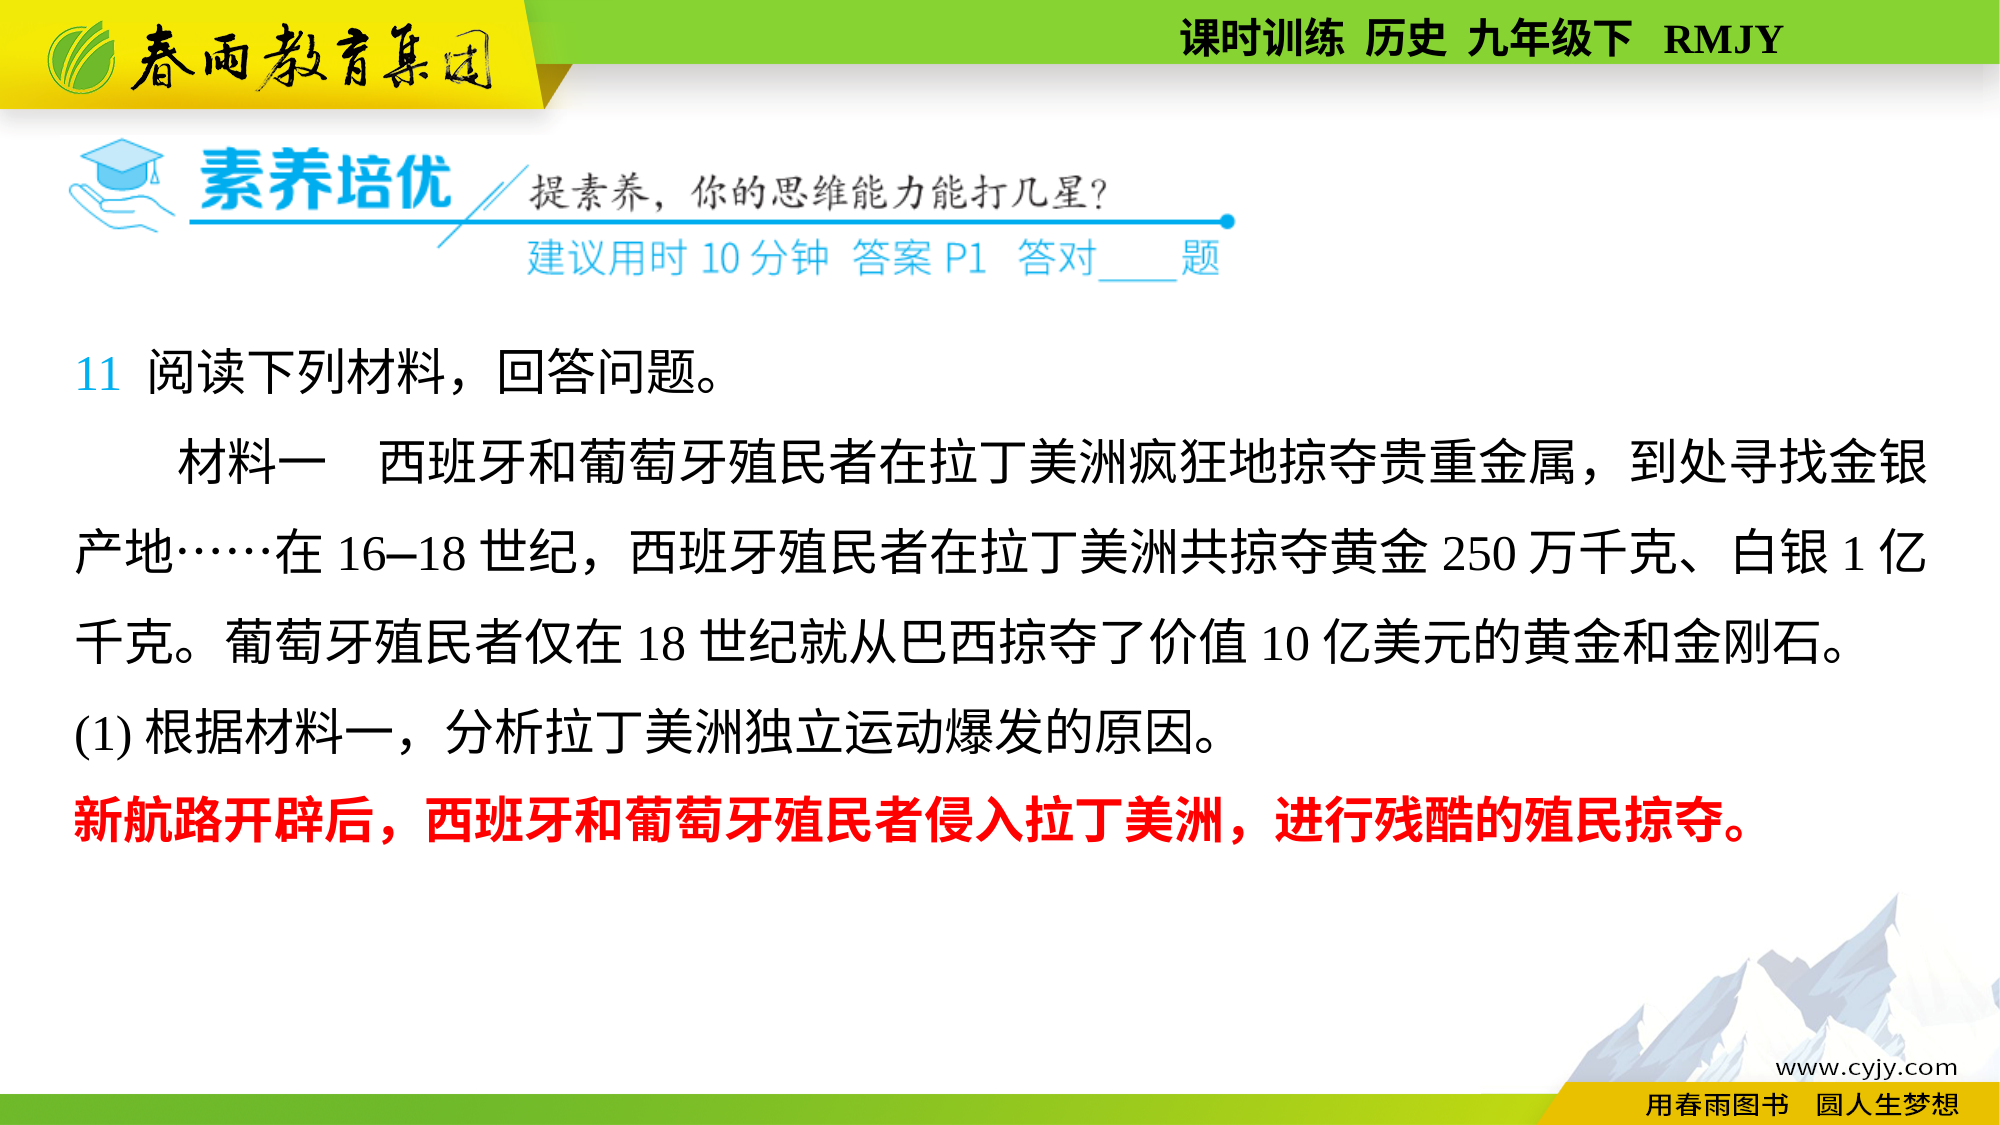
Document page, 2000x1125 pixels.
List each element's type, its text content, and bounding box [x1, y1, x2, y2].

text_box 新航路开辟后，西班牙和葡萄牙殖民者侵入拉丁美洲，进行残酷的殖民掠夺。 [59, 751, 1933, 857]
list 11 阅读下列材料，回答问题。 材料一 西班牙和葡萄牙殖民者在拉丁美洲疯狂地掠夺贵重金属，到处寻找金银产地……在16—18世纪，西班牙殖民者在拉丁美洲共掠夺黄金250万千克、白银1亿千克。葡萄牙殖民者仅在18世纪就从巴西掠夺了价值10亿美元的黄金和金刚石。 (1)根据材料一，分析拉丁美洲独立运动爆发的原因。 [59, 302, 1944, 773]
picture [0, 0, 2000, 1125]
